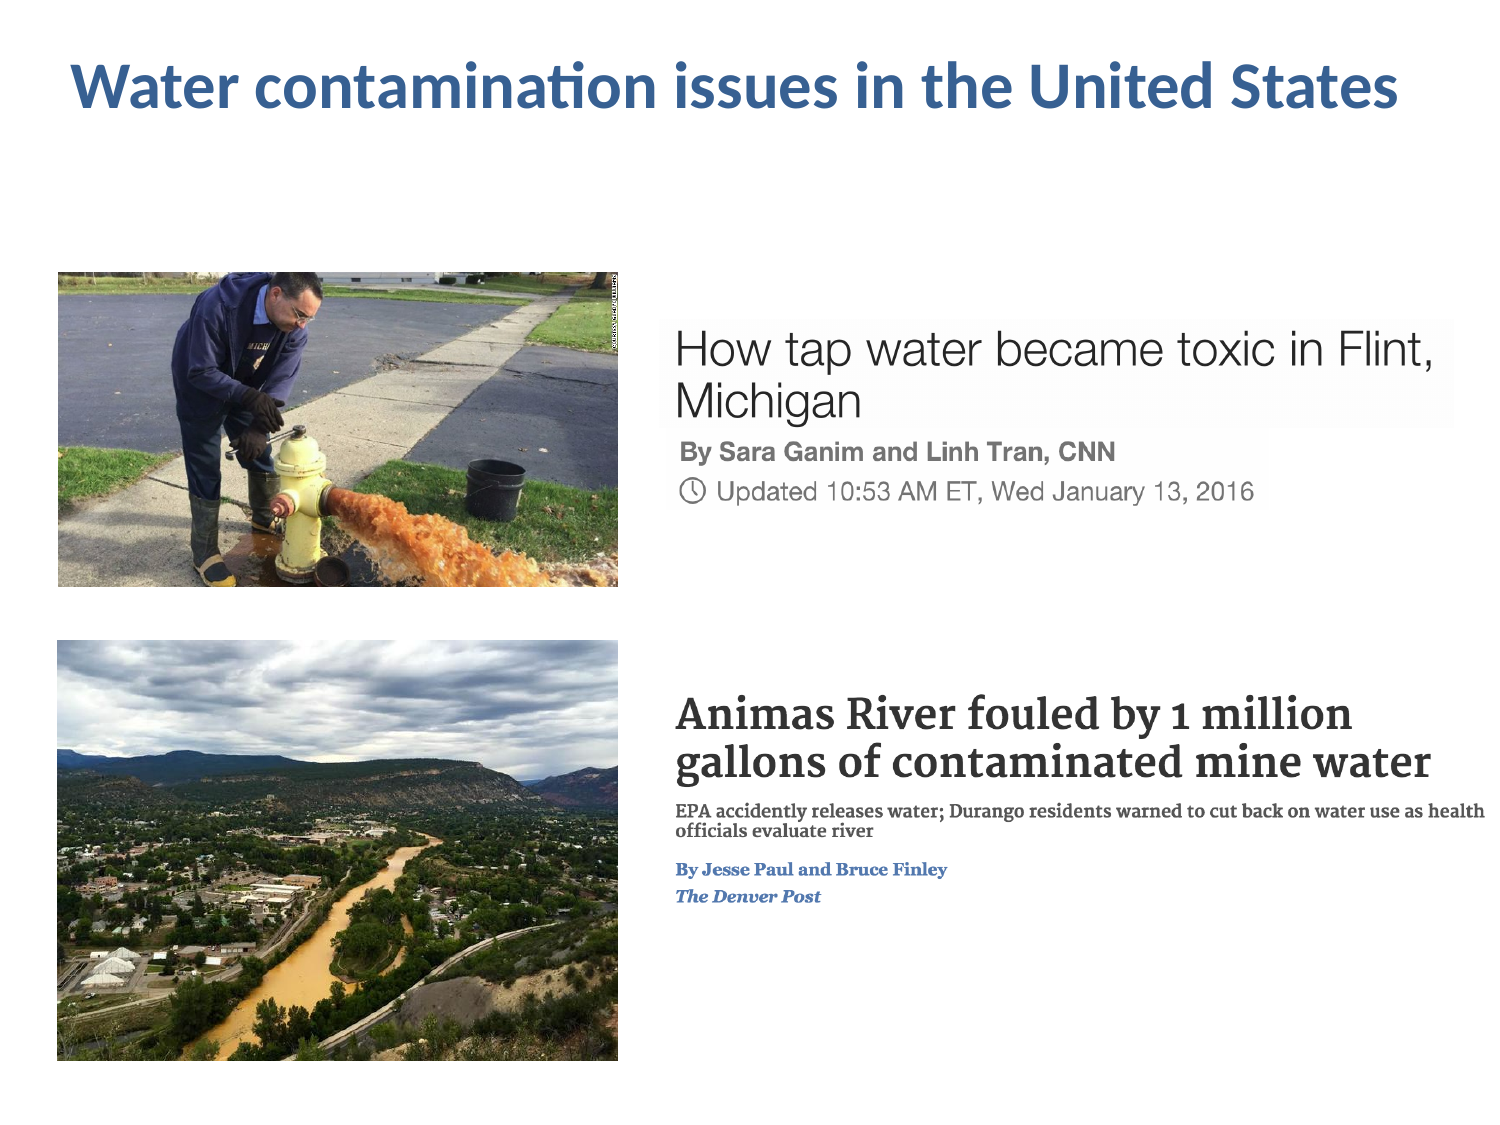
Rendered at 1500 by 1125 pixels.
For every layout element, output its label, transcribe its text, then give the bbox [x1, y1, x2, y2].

picture [663, 694, 1500, 912]
picture [58, 272, 618, 587]
picture [56, 640, 618, 1061]
title Water contamination issues in the United States [33, 2, 1454, 163]
picture [659, 318, 1454, 510]
